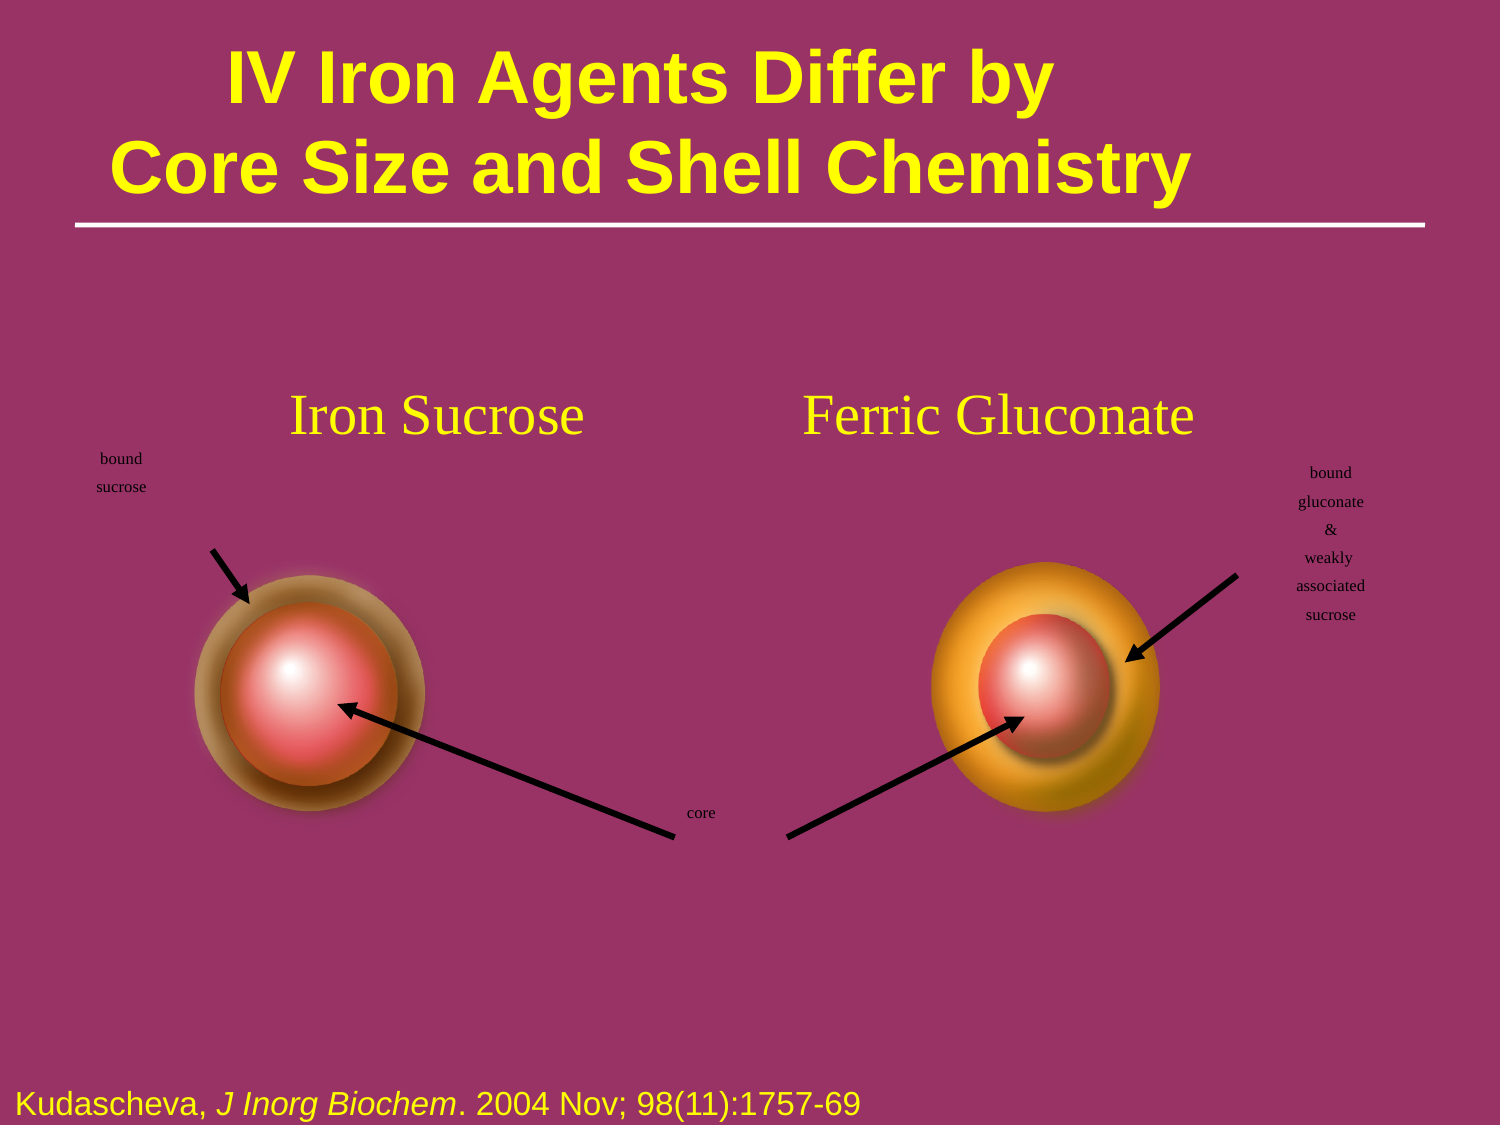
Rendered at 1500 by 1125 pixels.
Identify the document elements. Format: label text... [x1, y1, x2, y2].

text_box Kudascheva, J Inorg Biochem. 2004 Nov; 98(11):1757-69 [0, 1074, 1278, 1125]
title IV Iron Agents Differ by Core Size and Shell Chemistry [94, 24, 1209, 213]
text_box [80, 362, 1381, 839]
